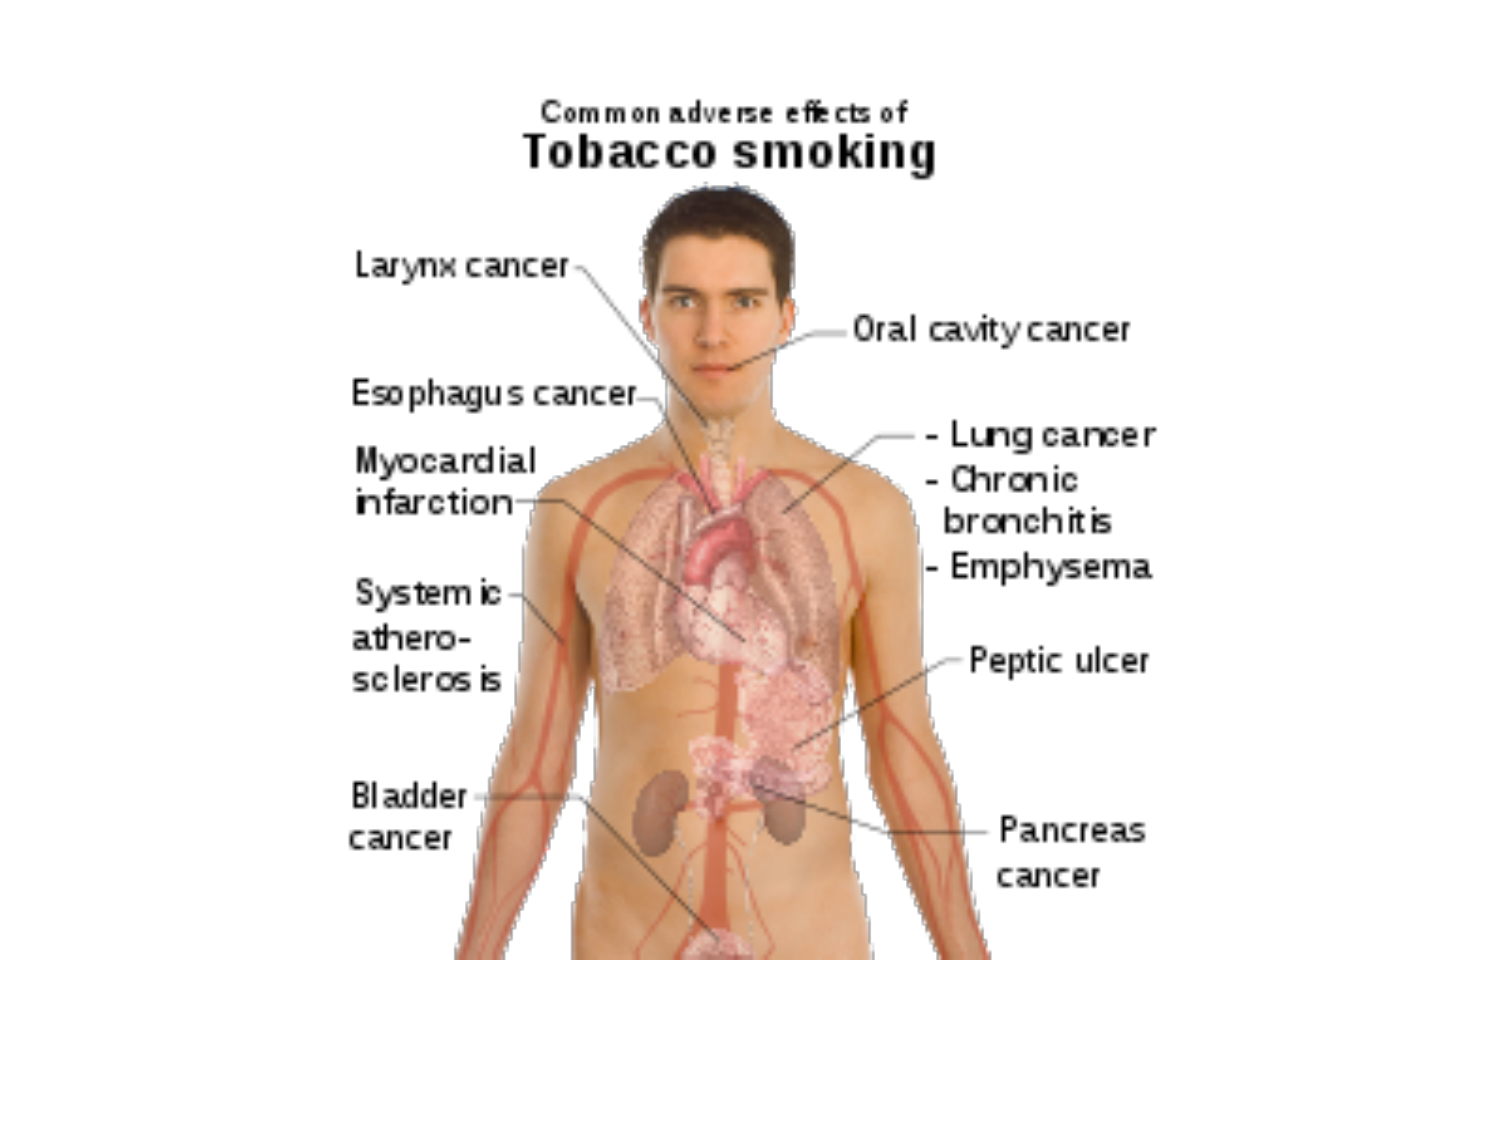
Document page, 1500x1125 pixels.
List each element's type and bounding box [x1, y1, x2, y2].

picture [336, 89, 1166, 960]
